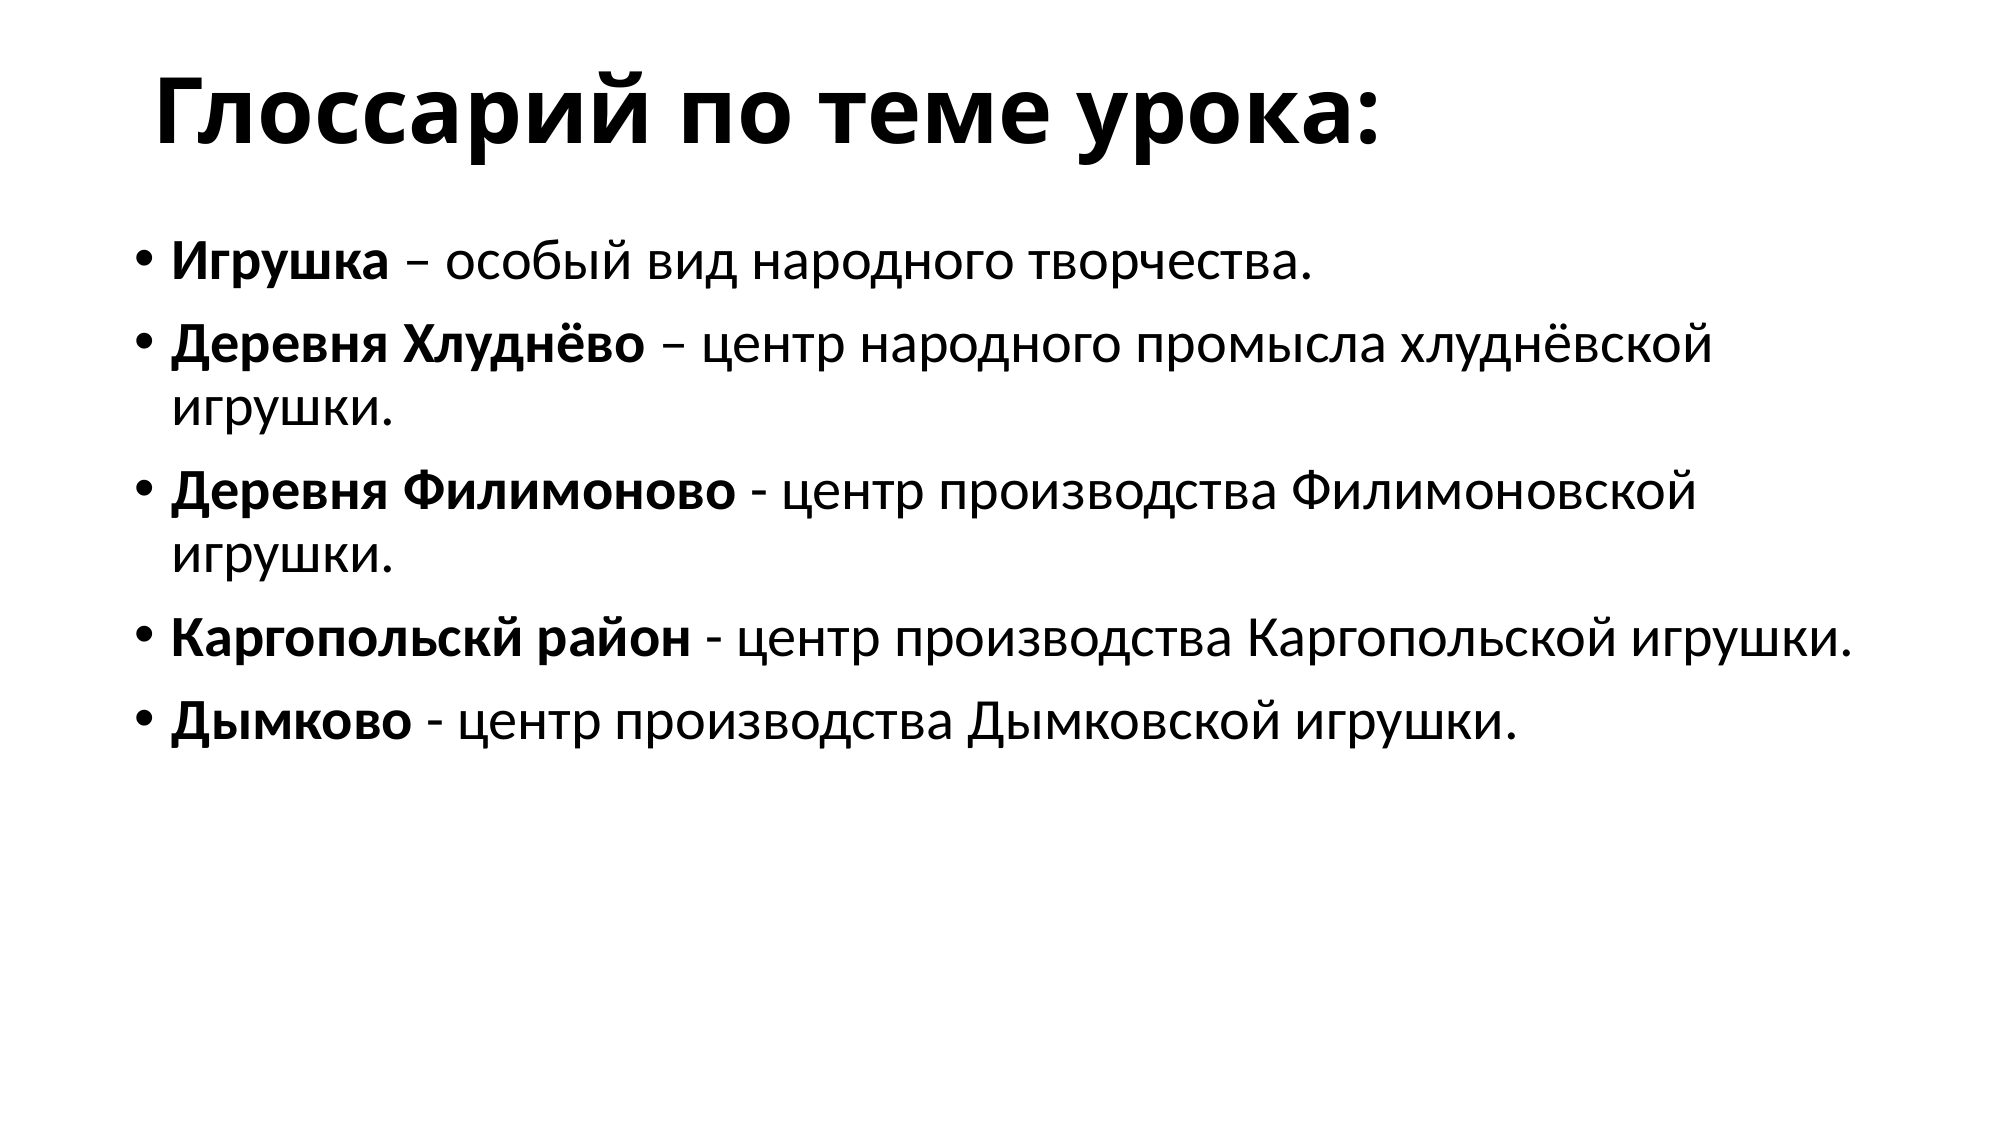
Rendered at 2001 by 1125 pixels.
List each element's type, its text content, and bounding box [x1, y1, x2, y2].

title Глоссарий по теме урока: [137, 59, 1863, 221]
list Игрушка – особый вид народного творчества. Деревня Хлуднёво – центр народного промысла хлуднёвской игрушки. Деревня Филимоново - центр производства Филимоновской игрушки. Каргопольскй район - центр производства Каргопольской игрушки. Дымково - центр производства Дымковской игрушки. [119, 221, 1881, 1046]
